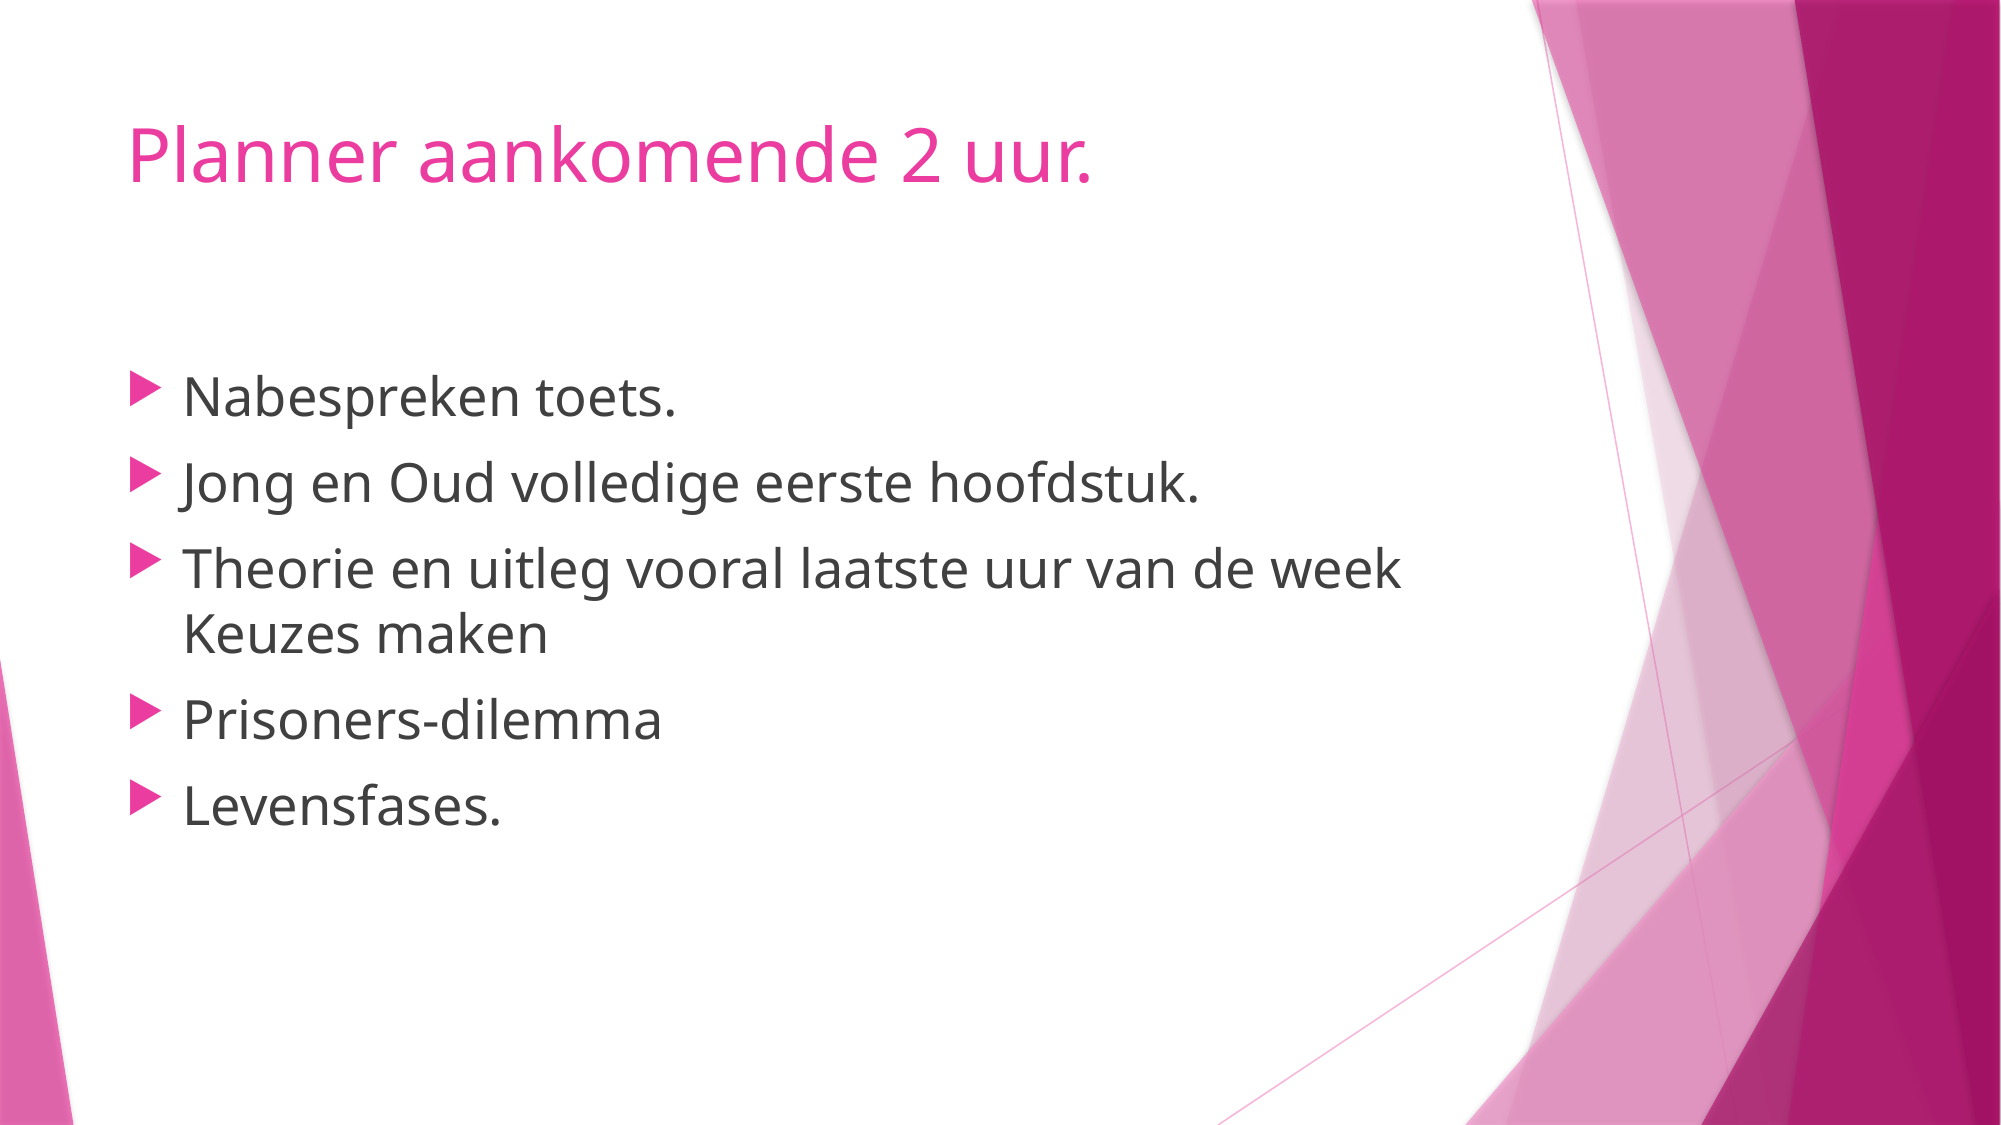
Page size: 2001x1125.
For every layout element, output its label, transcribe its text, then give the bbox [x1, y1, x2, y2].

title Planner aankomende 2 uur. [111, 99, 1522, 317]
list Nabespreken toets. Jong en Oud volledige eerste hoofdstuk. Theorie en uitleg vooral laatste uur van de week Keuzes maken Prisoners-dilemma Levensfases. [111, 354, 1522, 992]
